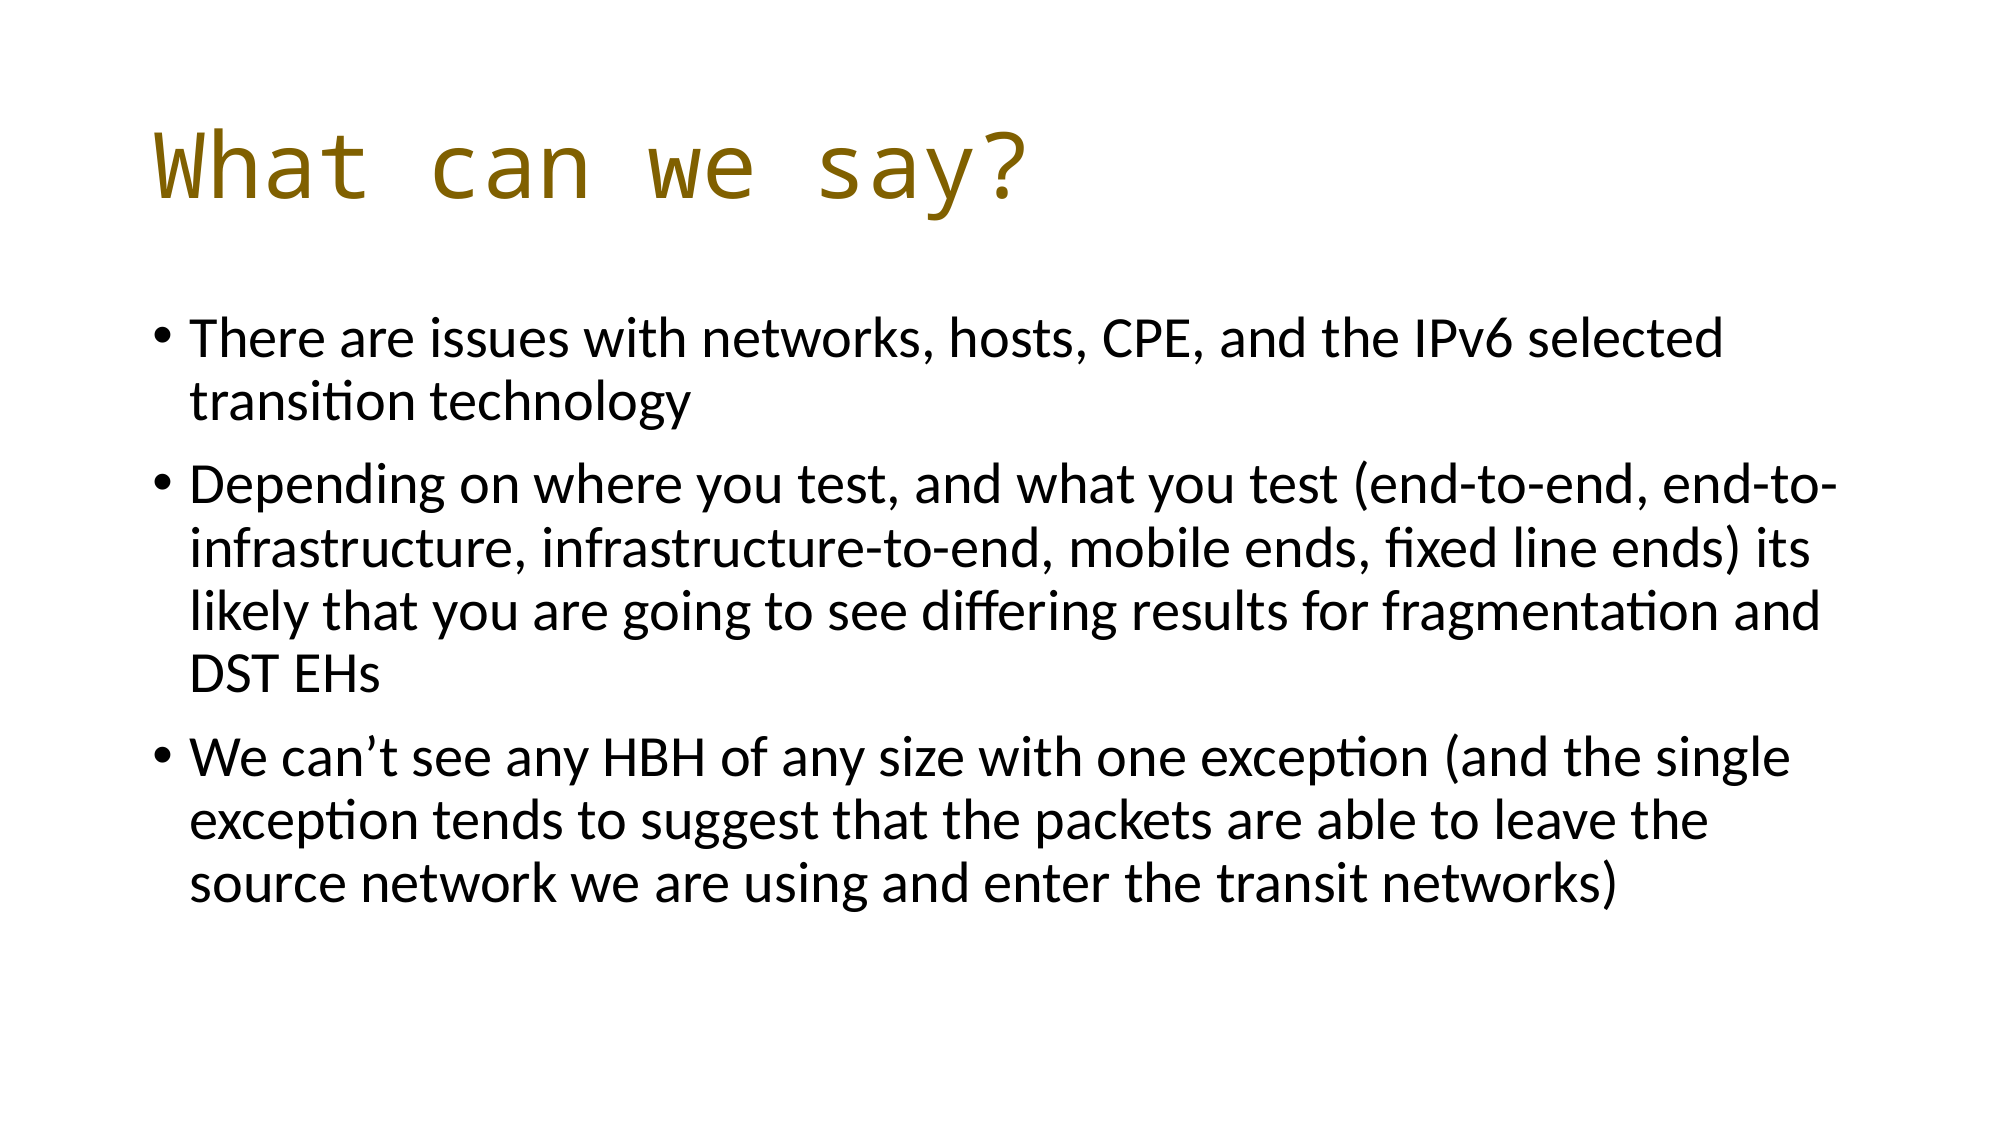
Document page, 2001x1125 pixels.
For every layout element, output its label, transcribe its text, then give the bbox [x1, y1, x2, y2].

list There are issues with networks, hosts, CPE, and the IPv6 selected transition technology Depending on where you test, and what you test (end-to-end, end-to-infrastructure, infrastructure-to-end, mobile ends, fixed line ends) its likely that you are going to see differing results for fragmentation and DST EHs We can’t see any HBH of any size with one exception (and the single exception tends to suggest that the packets are able to leave the source network we are using and enter the transit networks) [137, 299, 1863, 1014]
title What can we say? [137, 59, 1863, 278]
